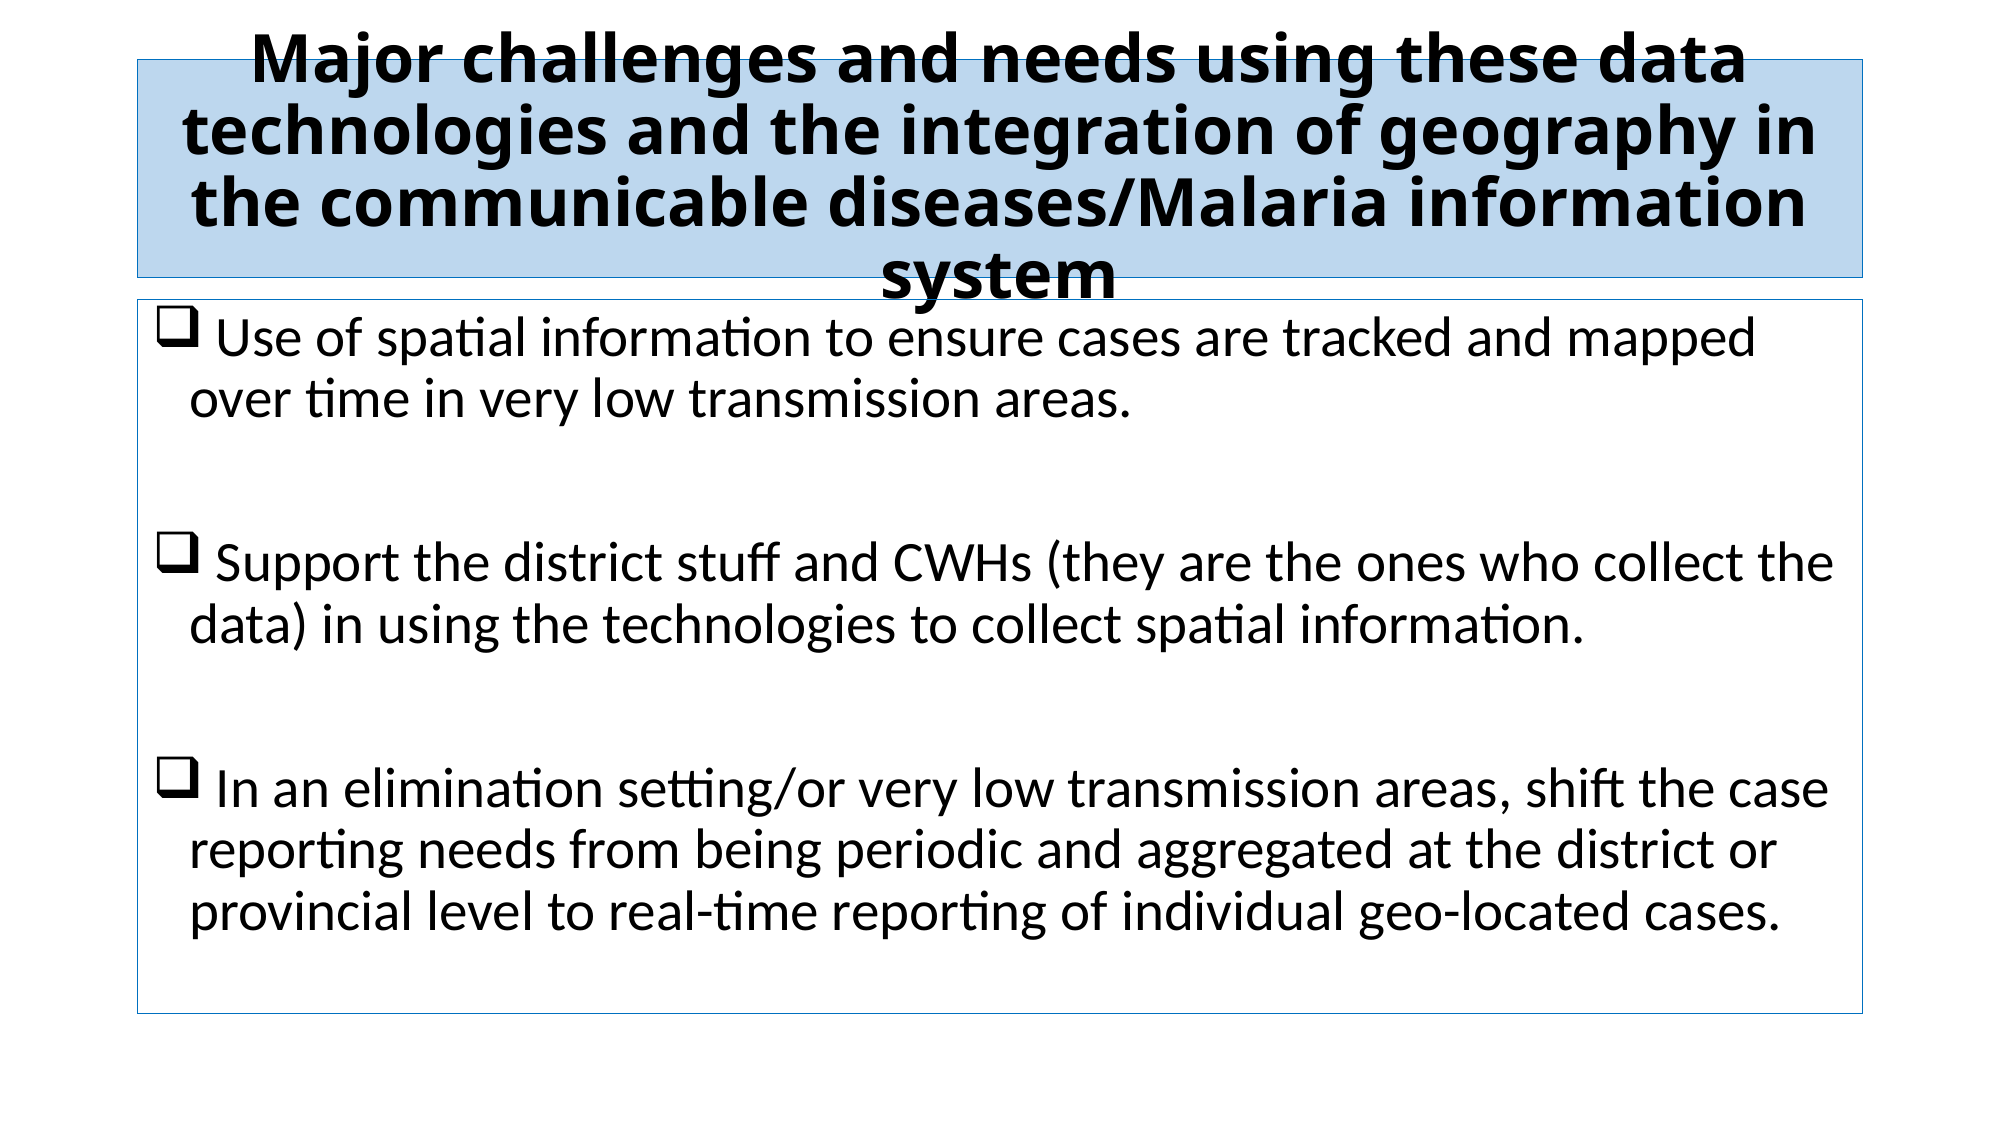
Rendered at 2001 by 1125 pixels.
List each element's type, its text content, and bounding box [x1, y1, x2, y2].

list Use of spatial information to ensure cases are tracked and mapped over time in very low transmission areas. Support the district stuff and CWHs (they are the ones who collect the data) in using the technologies to collect spatial information. In an elimination setting/or very low transmission areas, shift the case reporting needs from being periodic and aggregated at the district or provincial level to real-time reporting of individual geo-located cases. [137, 299, 1863, 1014]
title Major challenges and needs using these data technologies and the integration of geography in the communicable diseases/Malaria information system [137, 59, 1863, 278]
